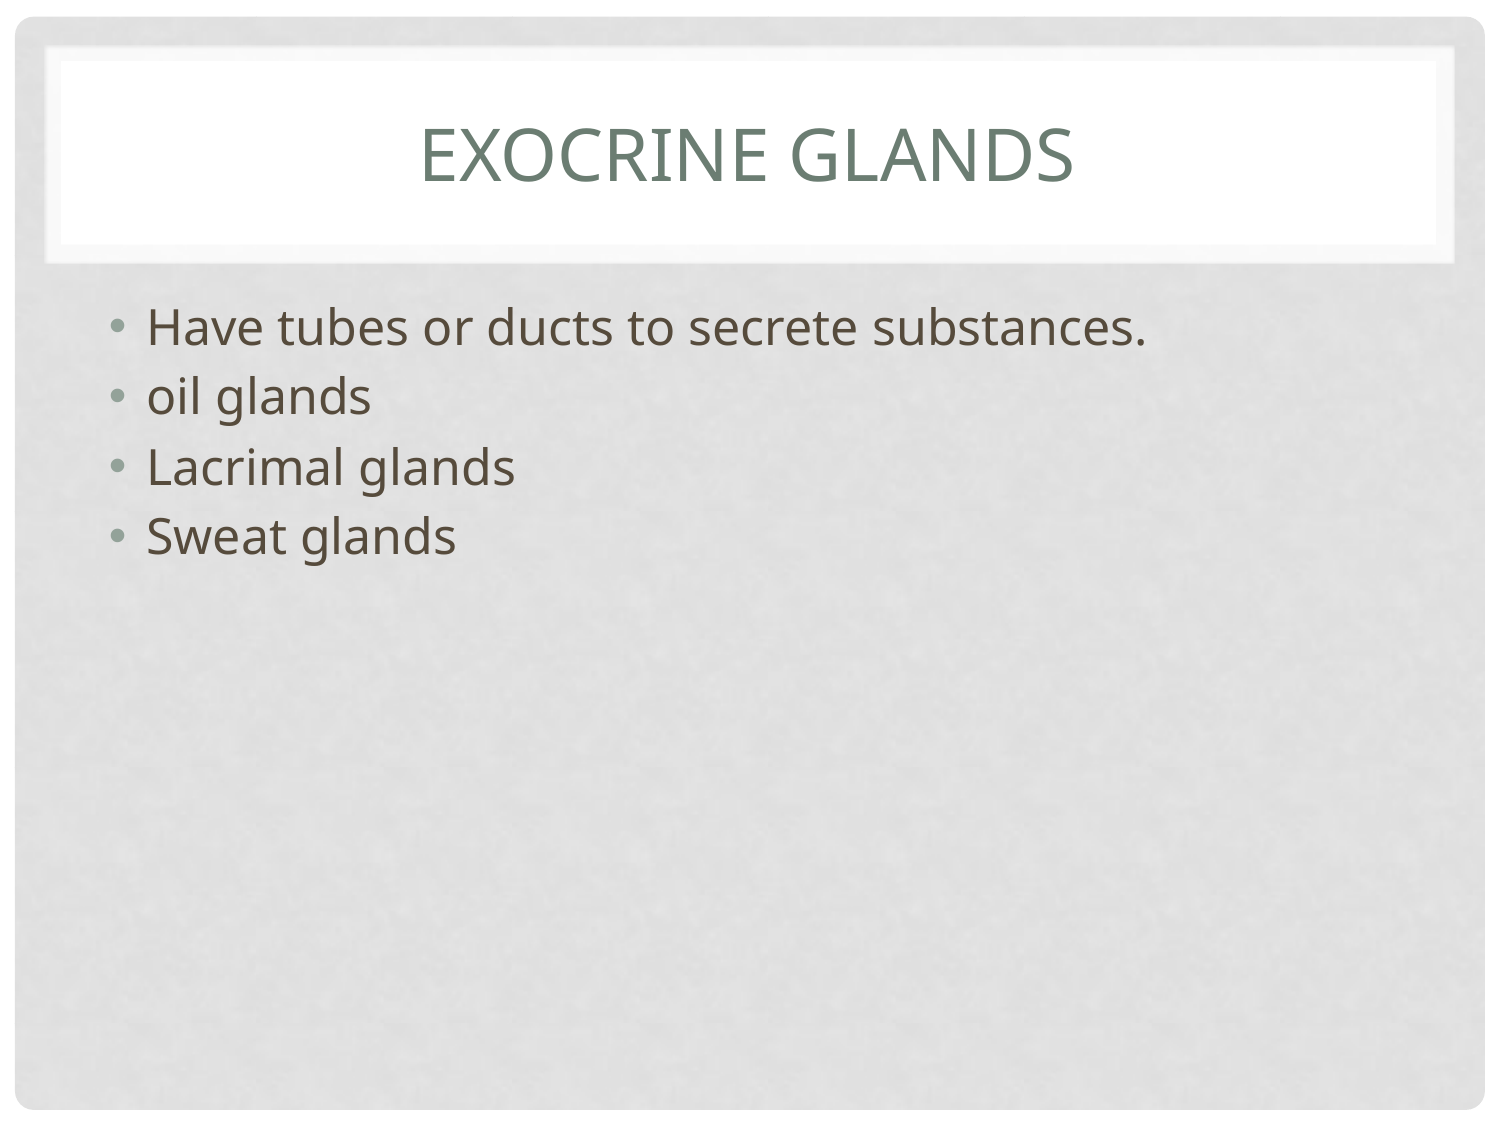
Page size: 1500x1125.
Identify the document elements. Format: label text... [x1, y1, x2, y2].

list Have tubes or ducts to secrete substances. oil glands Lacrimal glands Sweat glands [75, 287, 1425, 1005]
title Exocrine glands [69, 66, 1425, 238]
